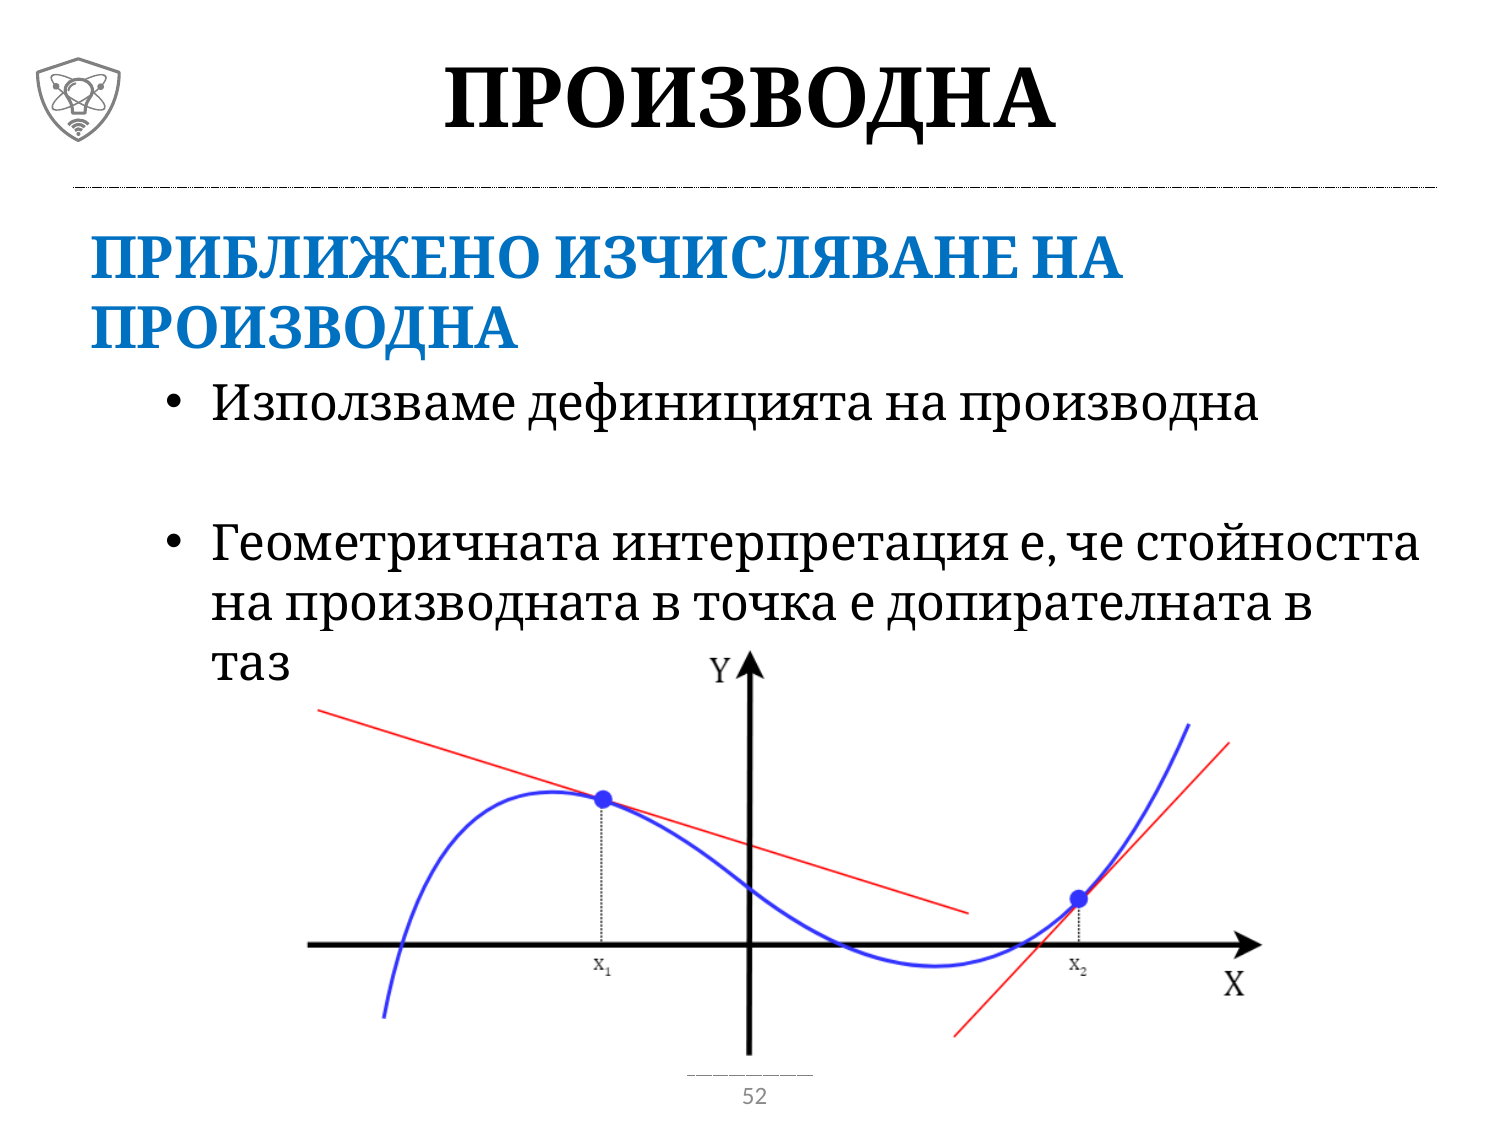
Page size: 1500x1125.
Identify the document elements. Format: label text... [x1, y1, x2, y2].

picture [291, 631, 1280, 1073]
slide_number 52 [579, 1081, 930, 1125]
title Производна [0, 0, 1500, 188]
